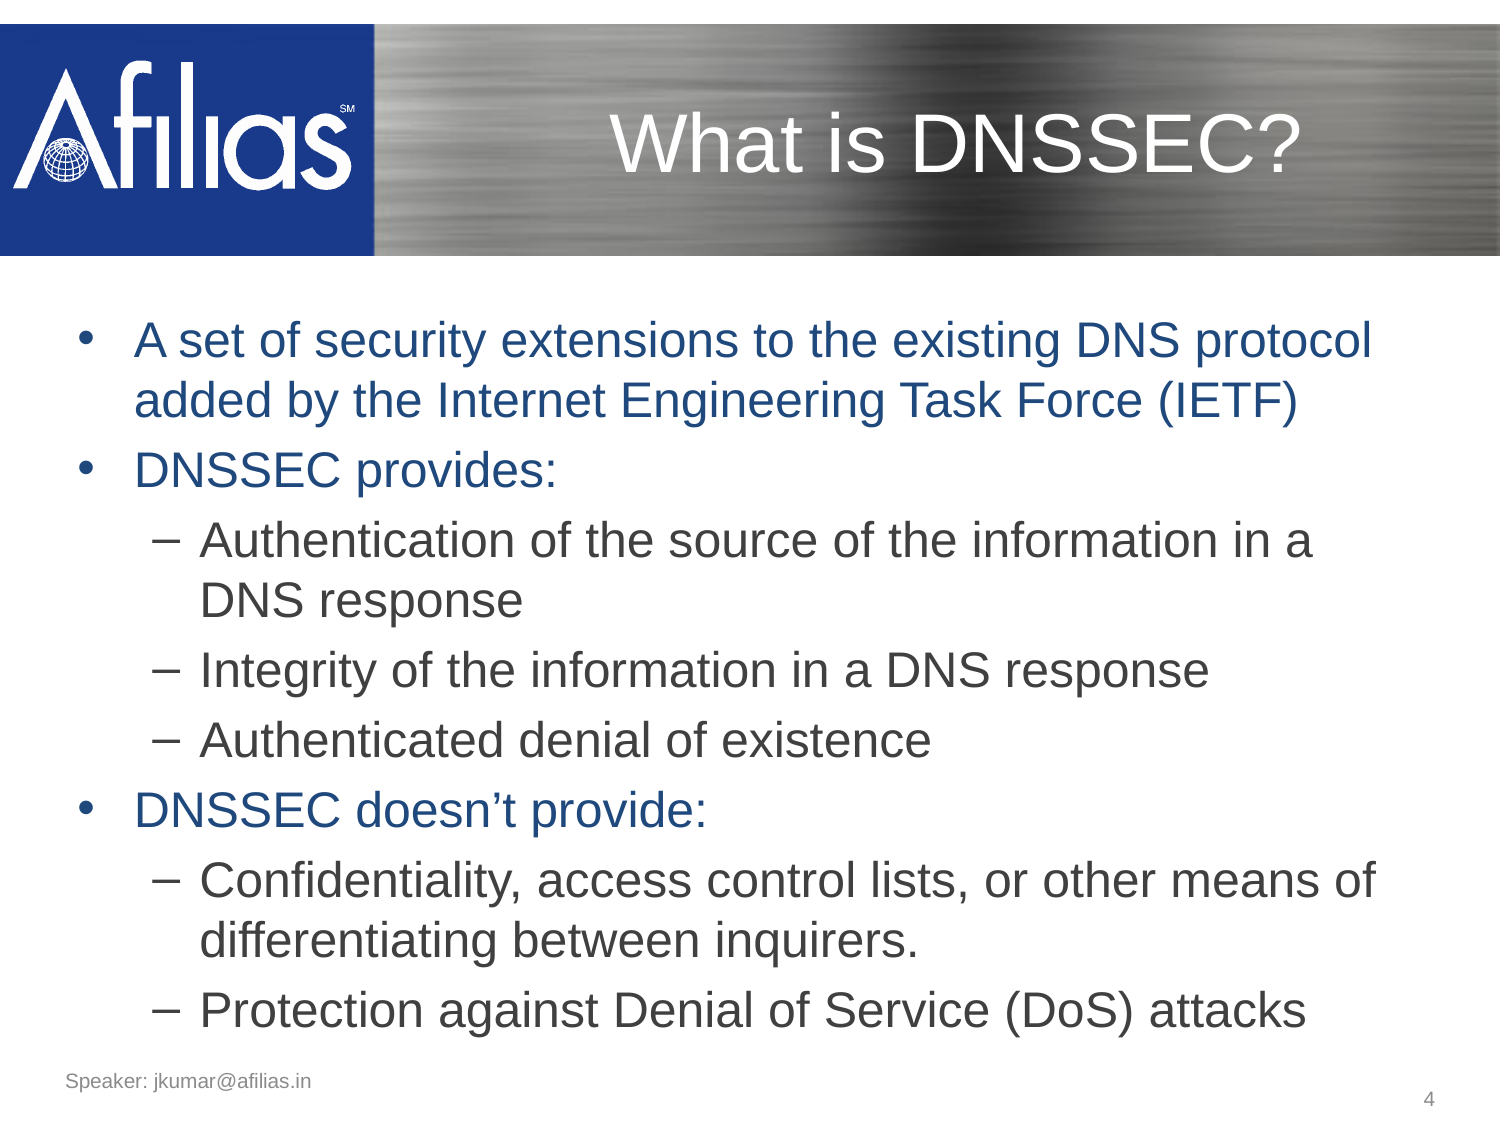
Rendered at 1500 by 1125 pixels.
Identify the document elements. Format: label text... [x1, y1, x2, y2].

picture [0, 24, 1500, 256]
title What is DNSSEC? [412, 45, 1500, 233]
list A set of security extensions to the existing DNS protocol added by the Internet Engineering Task Force (IETF) DNSSEC provides: Authentication of the source of the information in a DNS response Integrity of the information in a DNS response Authenticated denial of existence DNSSEC doesn’t provide: Confidentiality, access control lists, or other means of differentiating between inquirers. Protection against Denial of Service (DoS) attacks [62, 299, 1413, 1050]
